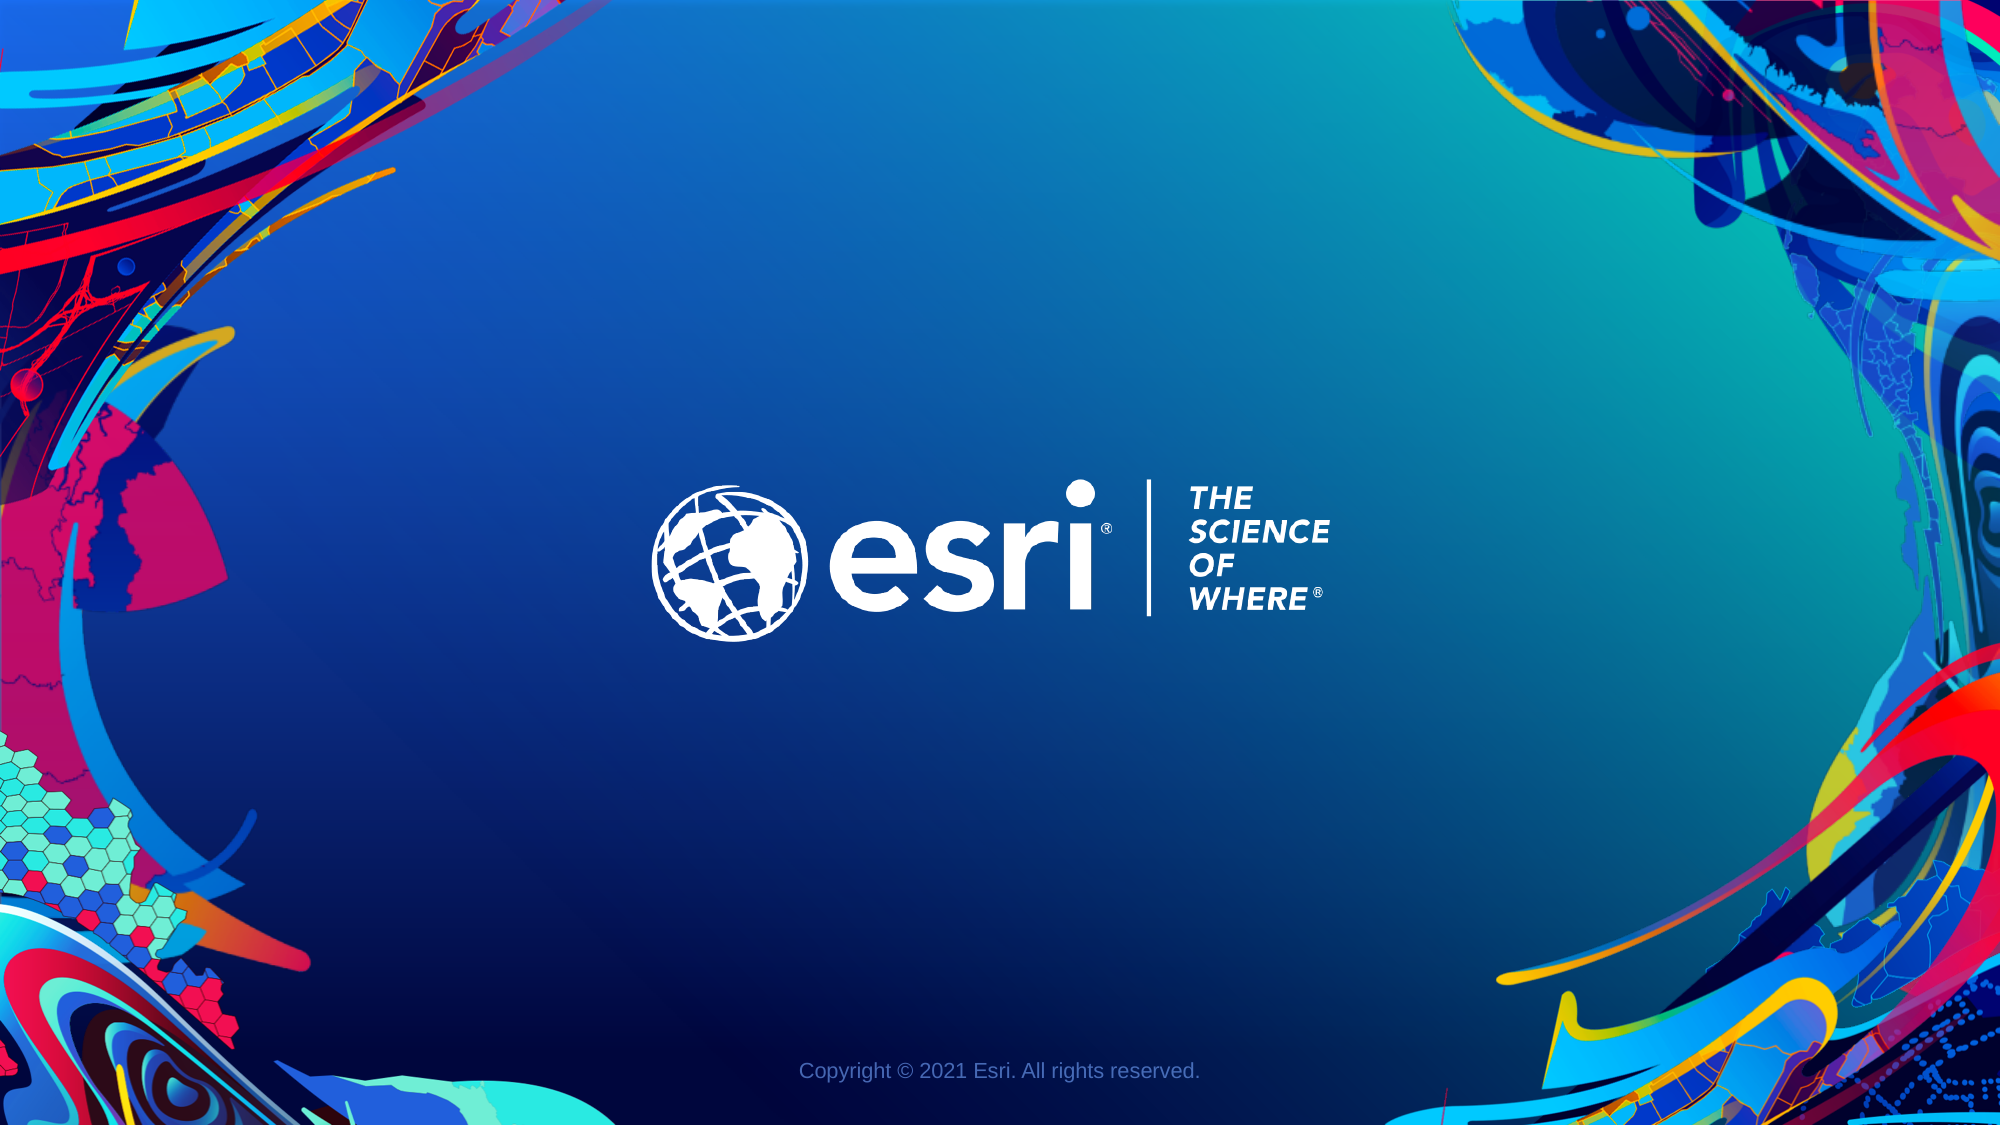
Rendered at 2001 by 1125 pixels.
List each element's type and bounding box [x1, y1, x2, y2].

picture [597, 437, 1403, 688]
text_box [0, 0, 2000, 1125]
